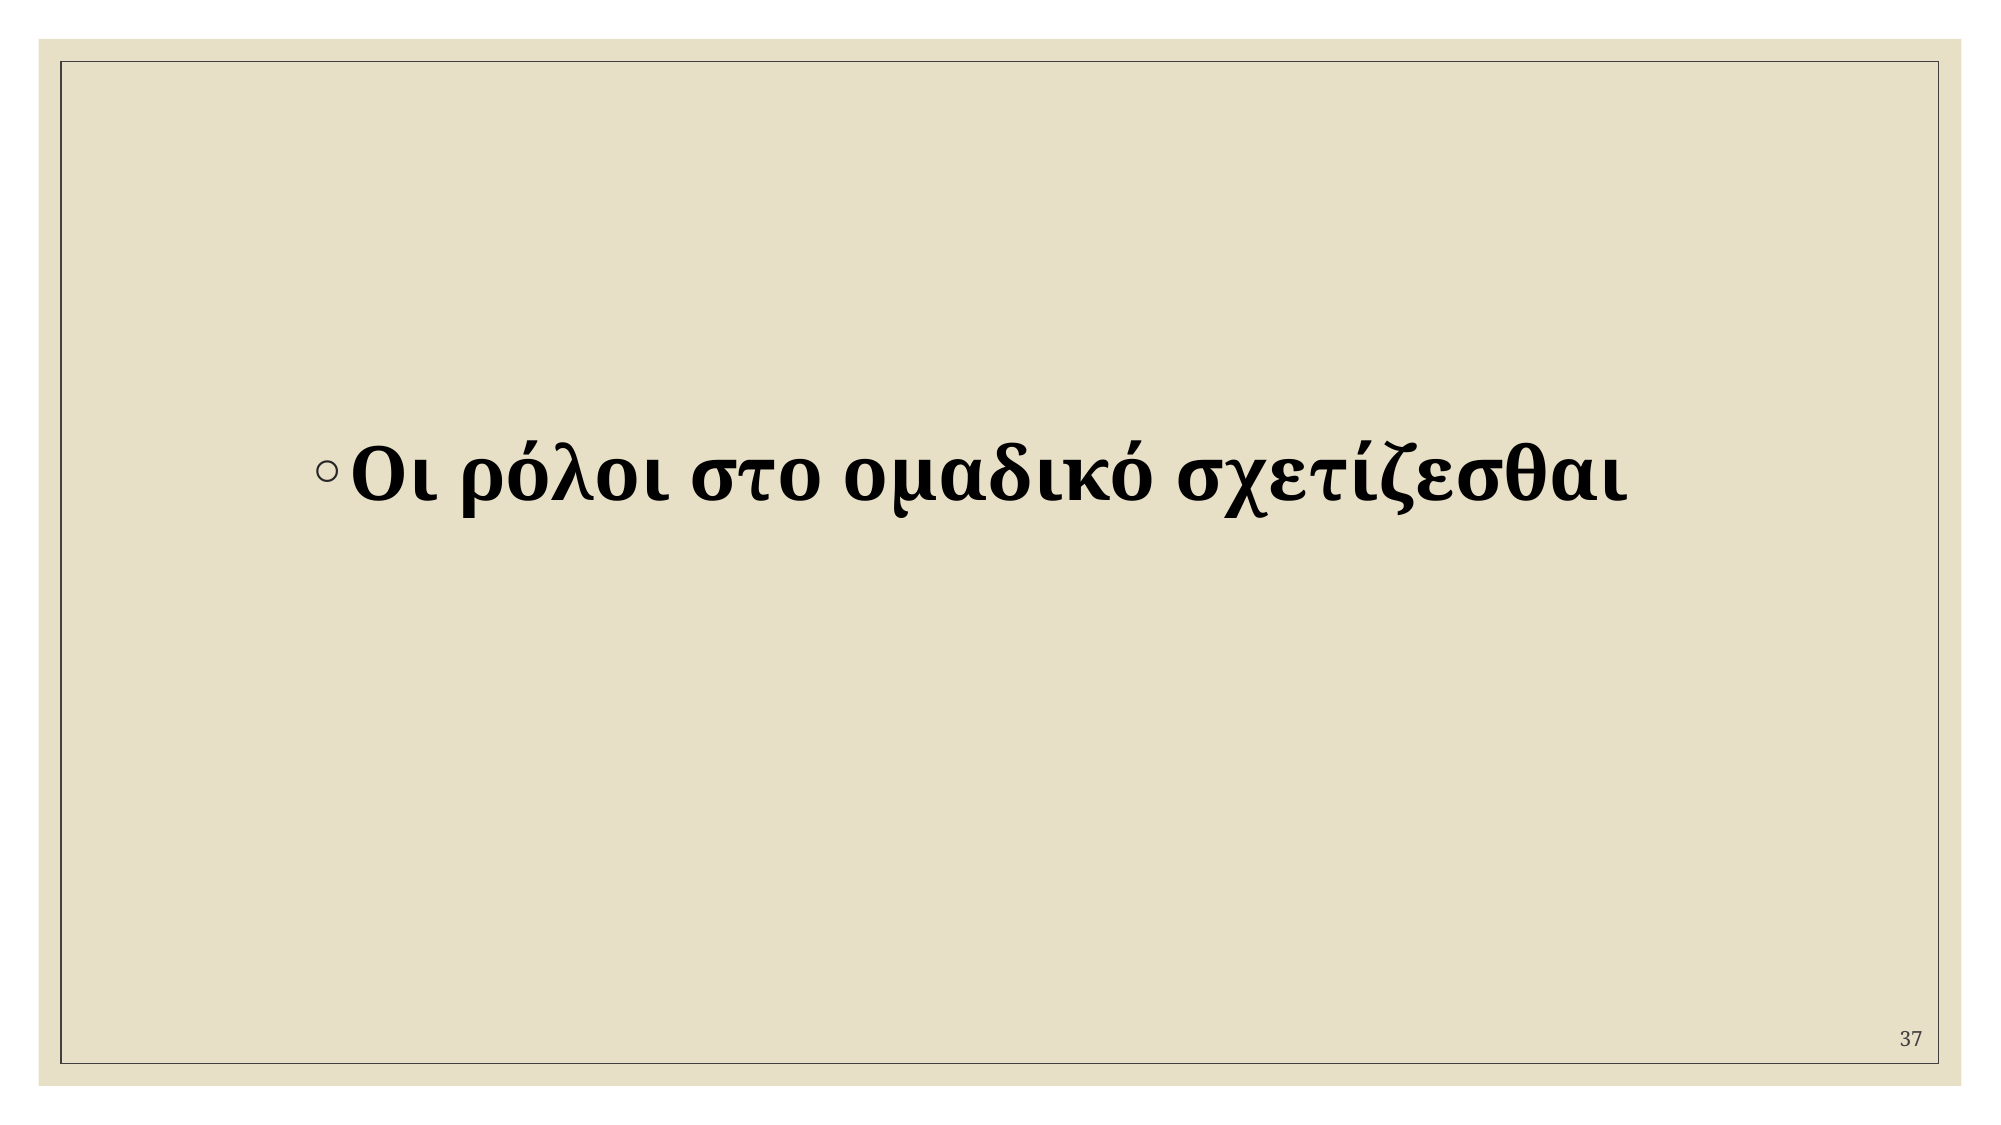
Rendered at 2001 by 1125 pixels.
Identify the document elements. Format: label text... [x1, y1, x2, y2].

slide_number 37 [1697, 1019, 1938, 1062]
list Οι ρόλοι στο ομαδικό σχετίζεσθαι [268, 290, 1686, 936]
